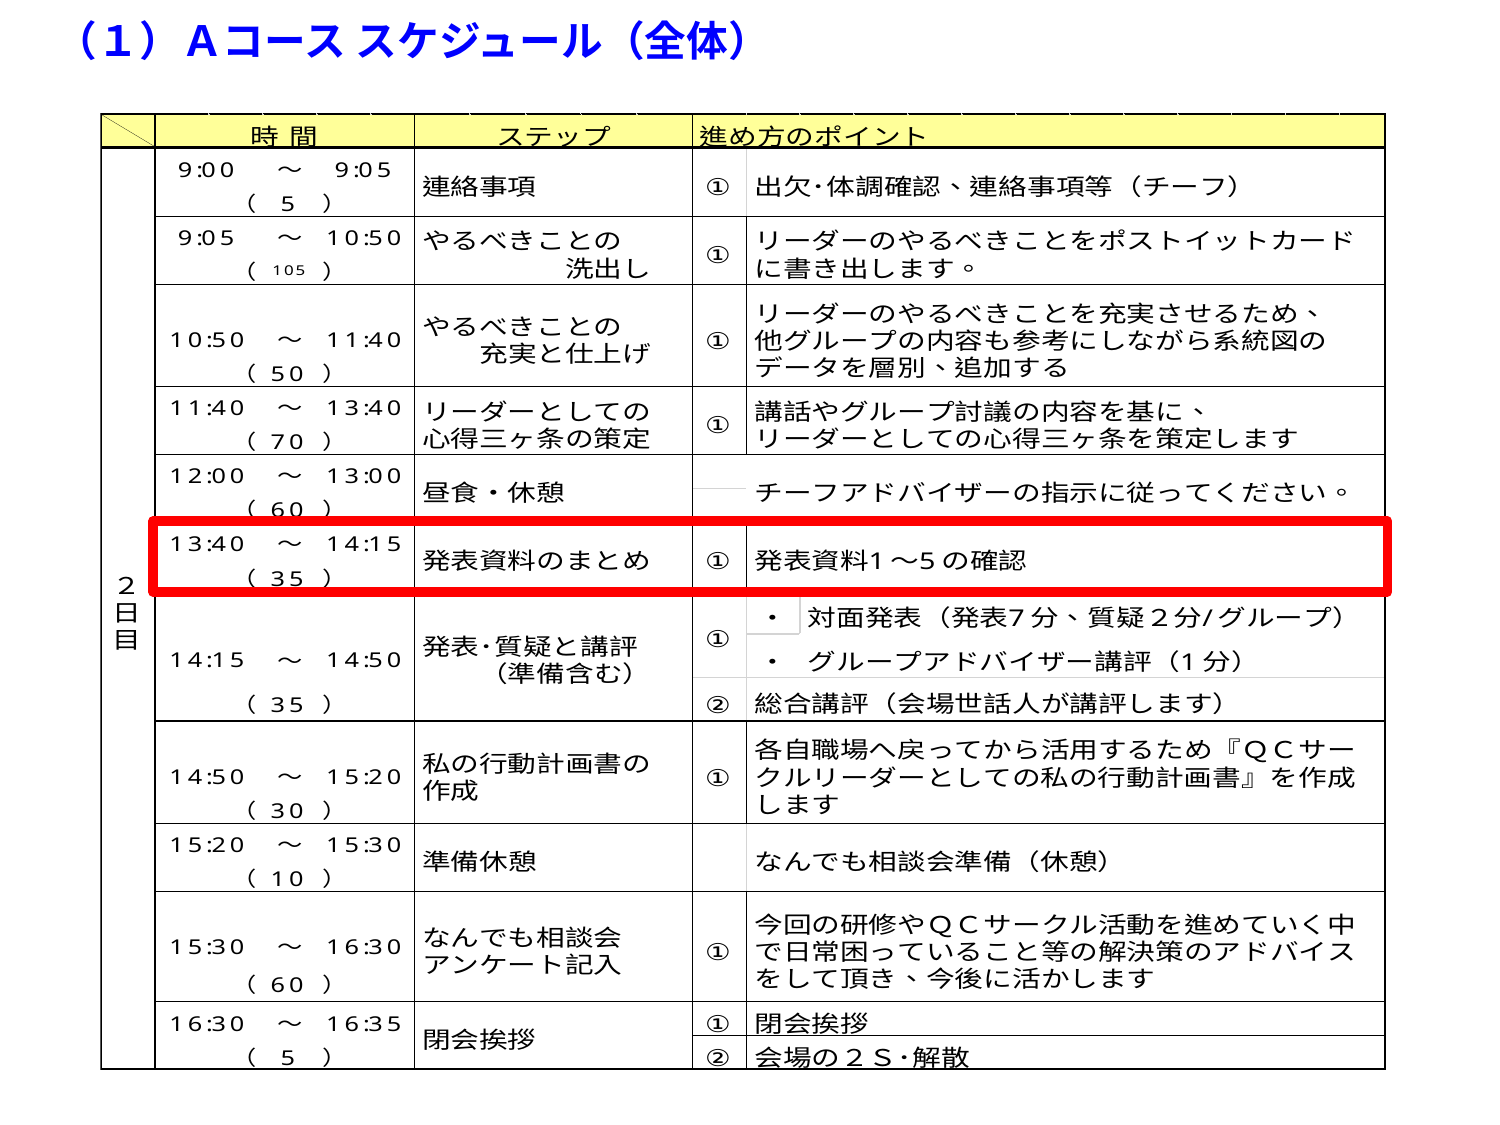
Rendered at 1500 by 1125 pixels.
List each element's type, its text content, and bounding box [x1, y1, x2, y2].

text_box （１）Ａコース スケジュール（全体） [41, 7, 1022, 73]
picture [100, 113, 1388, 1071]
